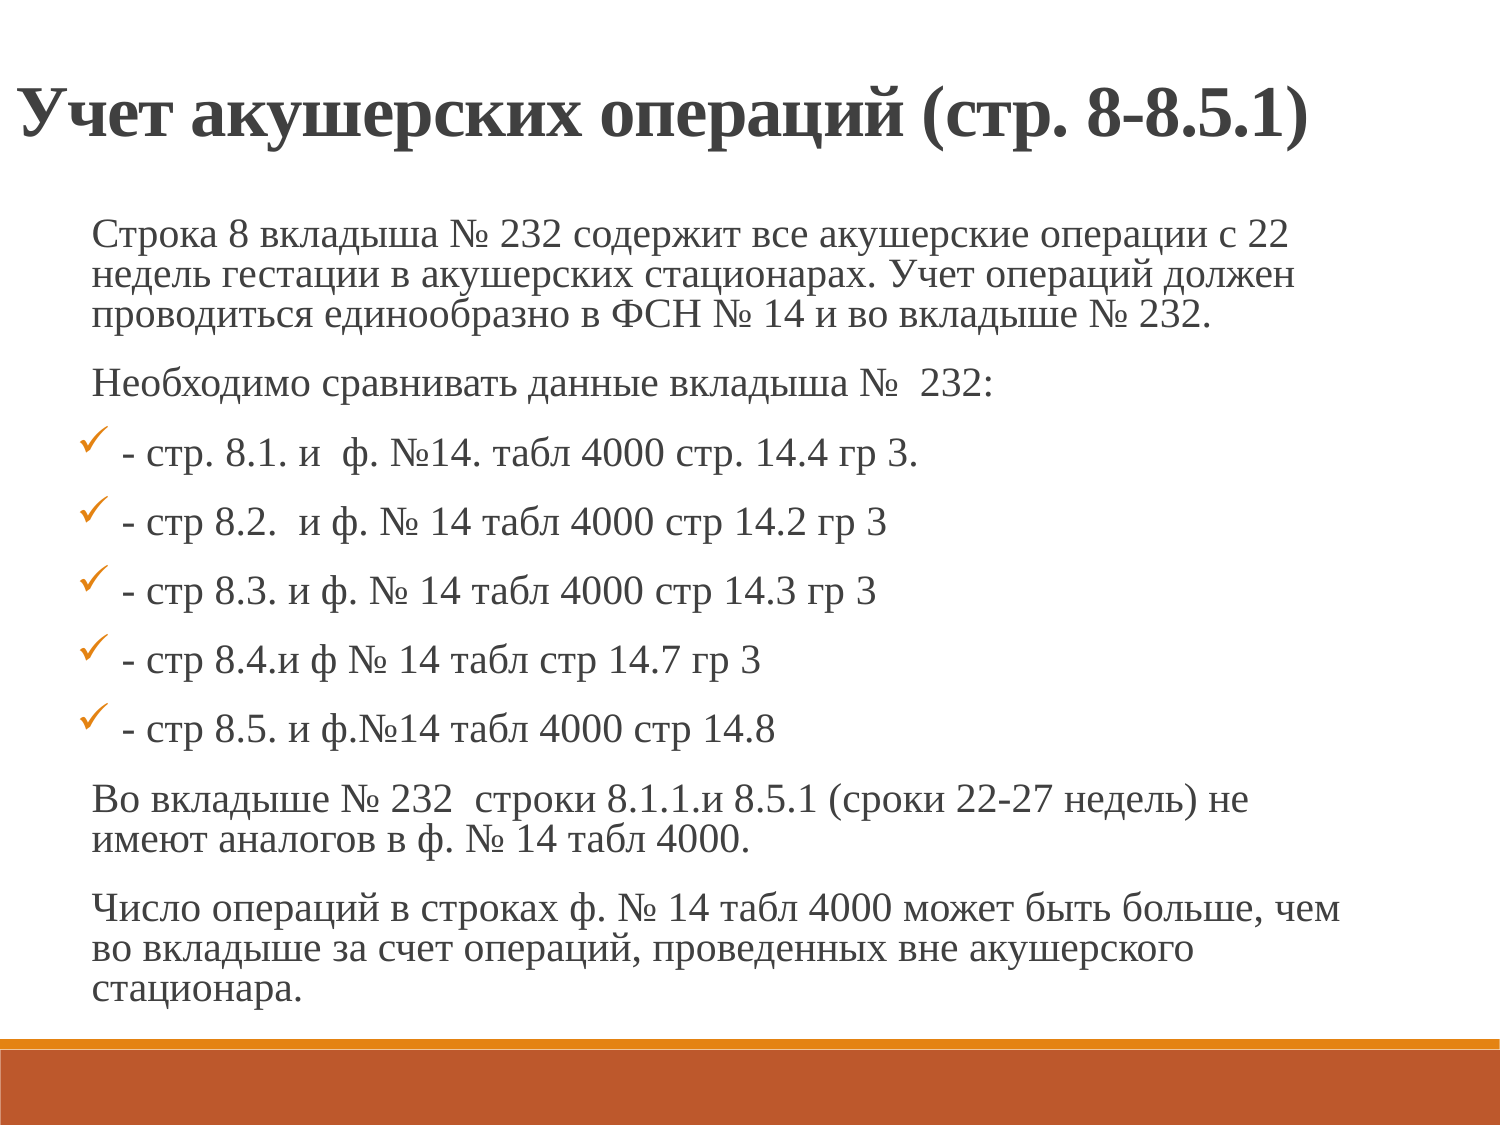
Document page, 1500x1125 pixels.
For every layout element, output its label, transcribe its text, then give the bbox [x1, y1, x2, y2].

list Строка 8 вкладыша № 232 содержит все акушерские операции с 22 недель гестации в акушерских стационарах. Учет операций должен проводиться единообразно в ФСН № 14 и во вкладыше № 232. Необходимо сравнивать данные вкладыша № 232: - стр. 8.1. и ф. №14. табл 4000 стр. 14.4 гр 3. - стр 8.2. и ф. № 14 табл 4000 стр 14.2 гр 3 - стр 8.3. и ф. № 14 табл 4000 стр 14.3 гр 3 - стр 8.4.и ф № 14 табл стр 14.7 гр 3 - стр 8.5. и ф.№14 табл 4000 стр 14.8 Во вкладыше № 232 строки 8.1.1.и 8.5.1 (сроки 22-27 недель) не имеют аналогов в ф. № 14 табл 4000. Число операций в строках ф. № 14 табл 4000 может быть больше, чем во вкладыше за счет операций, проведенных вне акушерского стационара. [76, 208, 1350, 1094]
title Учет акушерских операций (стр. 8-8.5.1) [0, 31, 1500, 159]
